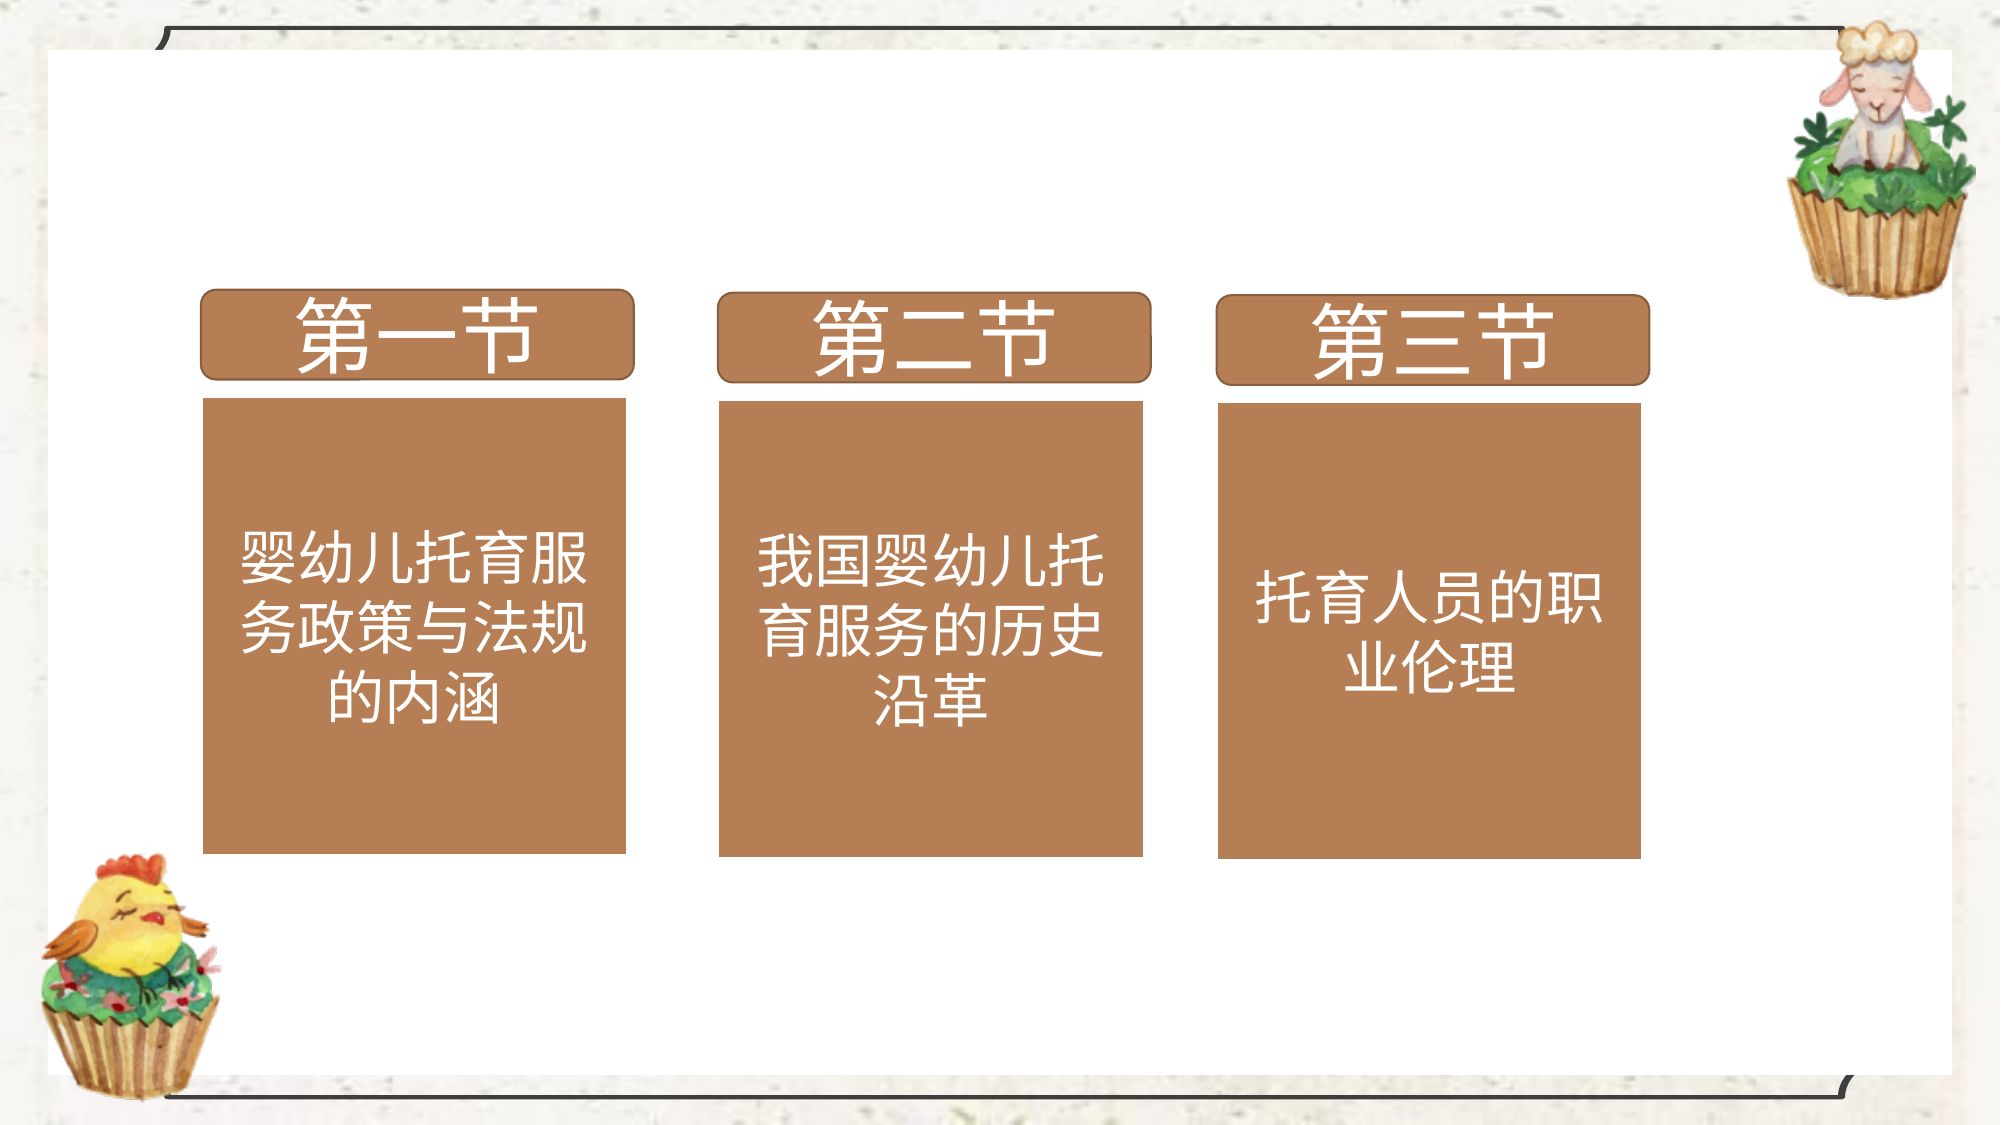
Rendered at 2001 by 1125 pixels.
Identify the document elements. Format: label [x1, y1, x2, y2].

text_box [1216, 295, 1650, 861]
text_box [200, 289, 634, 856]
text_box [47, 49, 1953, 1076]
picture [0, 0, 2000, 1125]
text_box [717, 292, 1151, 859]
